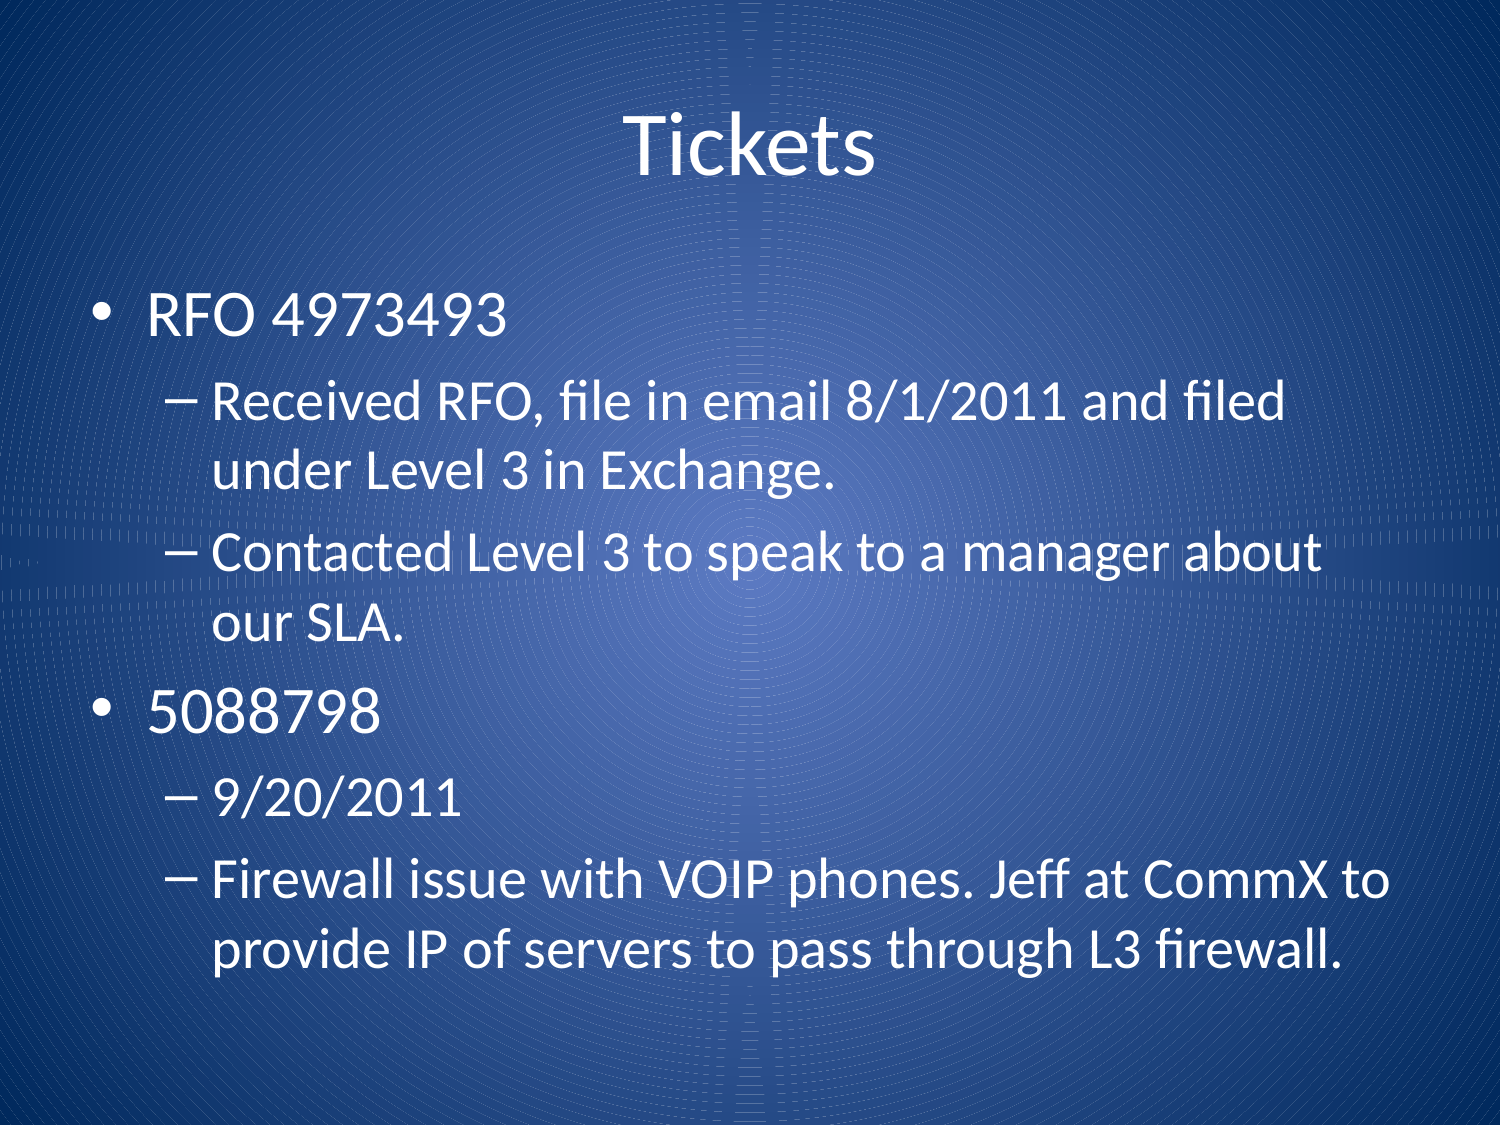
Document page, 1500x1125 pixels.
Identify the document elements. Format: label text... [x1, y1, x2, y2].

title Tickets [75, 45, 1425, 233]
list RFO 4973493 Received RFO, file in email 8/1/2011 and filed under Level 3 in Exchange. Contacted Level 3 to speak to a manager about our SLA. 5088798 9/20/2011 Firewall issue with VOIP phones. Jeff at CommX to provide IP of servers to pass through L3 firewall. [75, 262, 1425, 1005]
